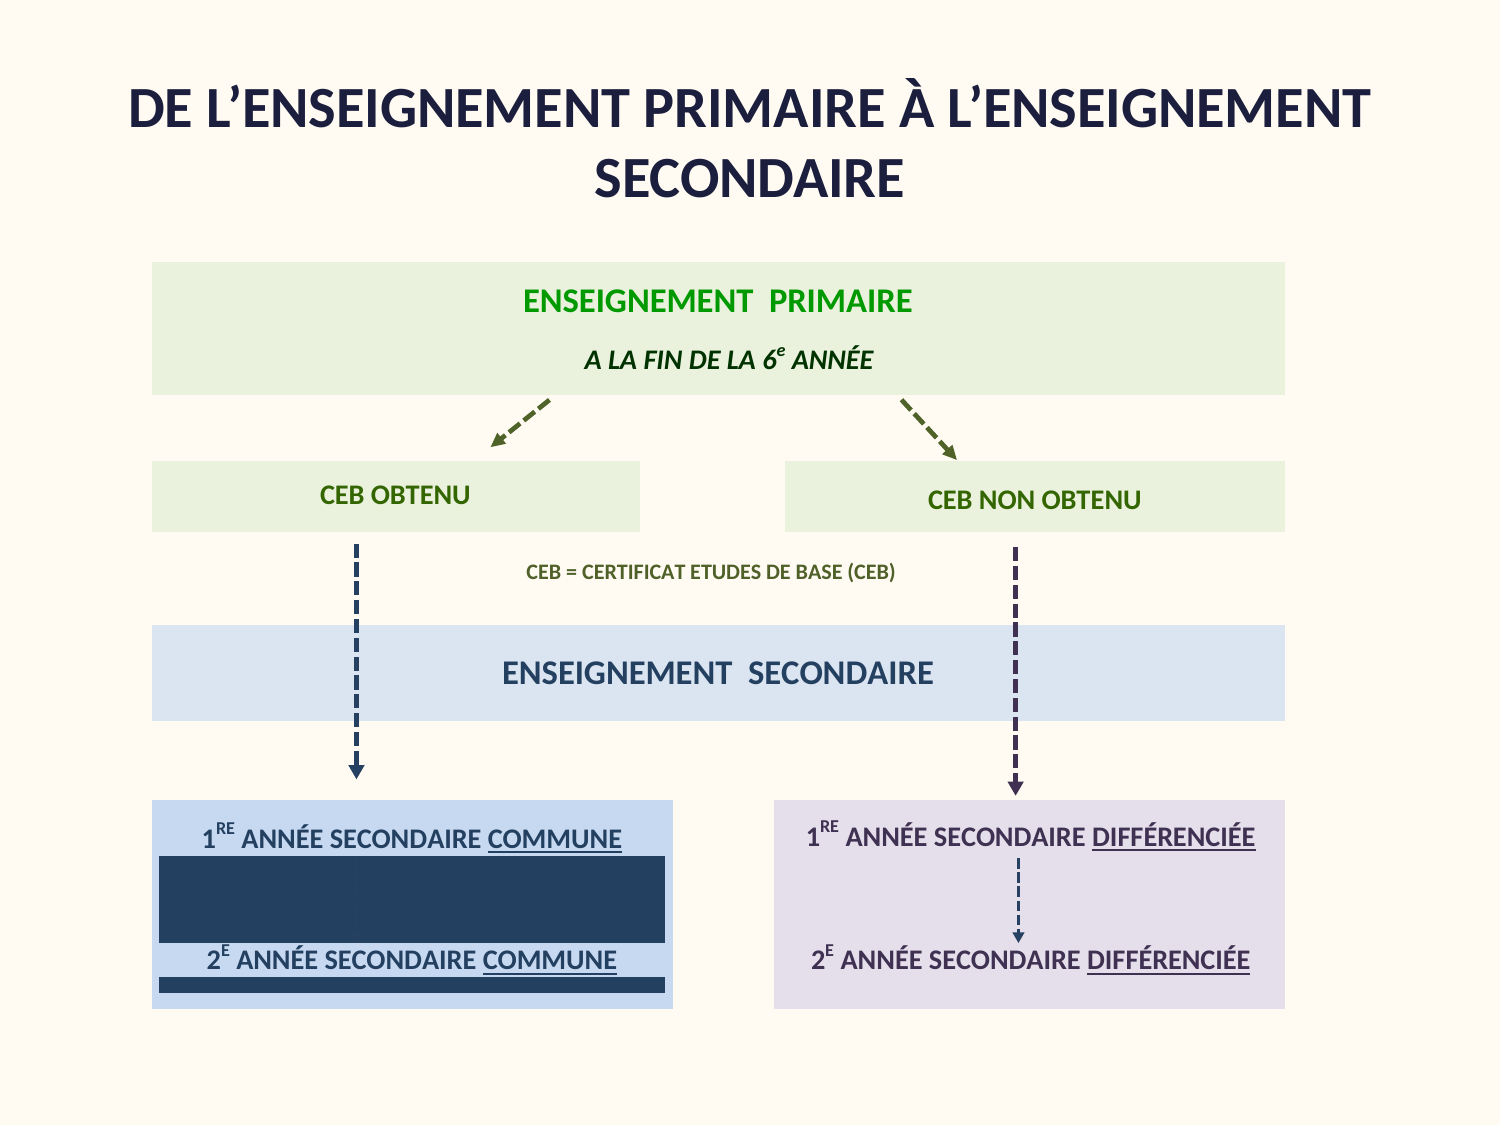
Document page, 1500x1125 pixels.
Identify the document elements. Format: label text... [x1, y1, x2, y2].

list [151, 262, 1288, 1048]
title DE L’ENSEIGNEMENT PRIMAIRE À L’ENSEIGNEMENT SECONDAIRE [75, 45, 1425, 233]
